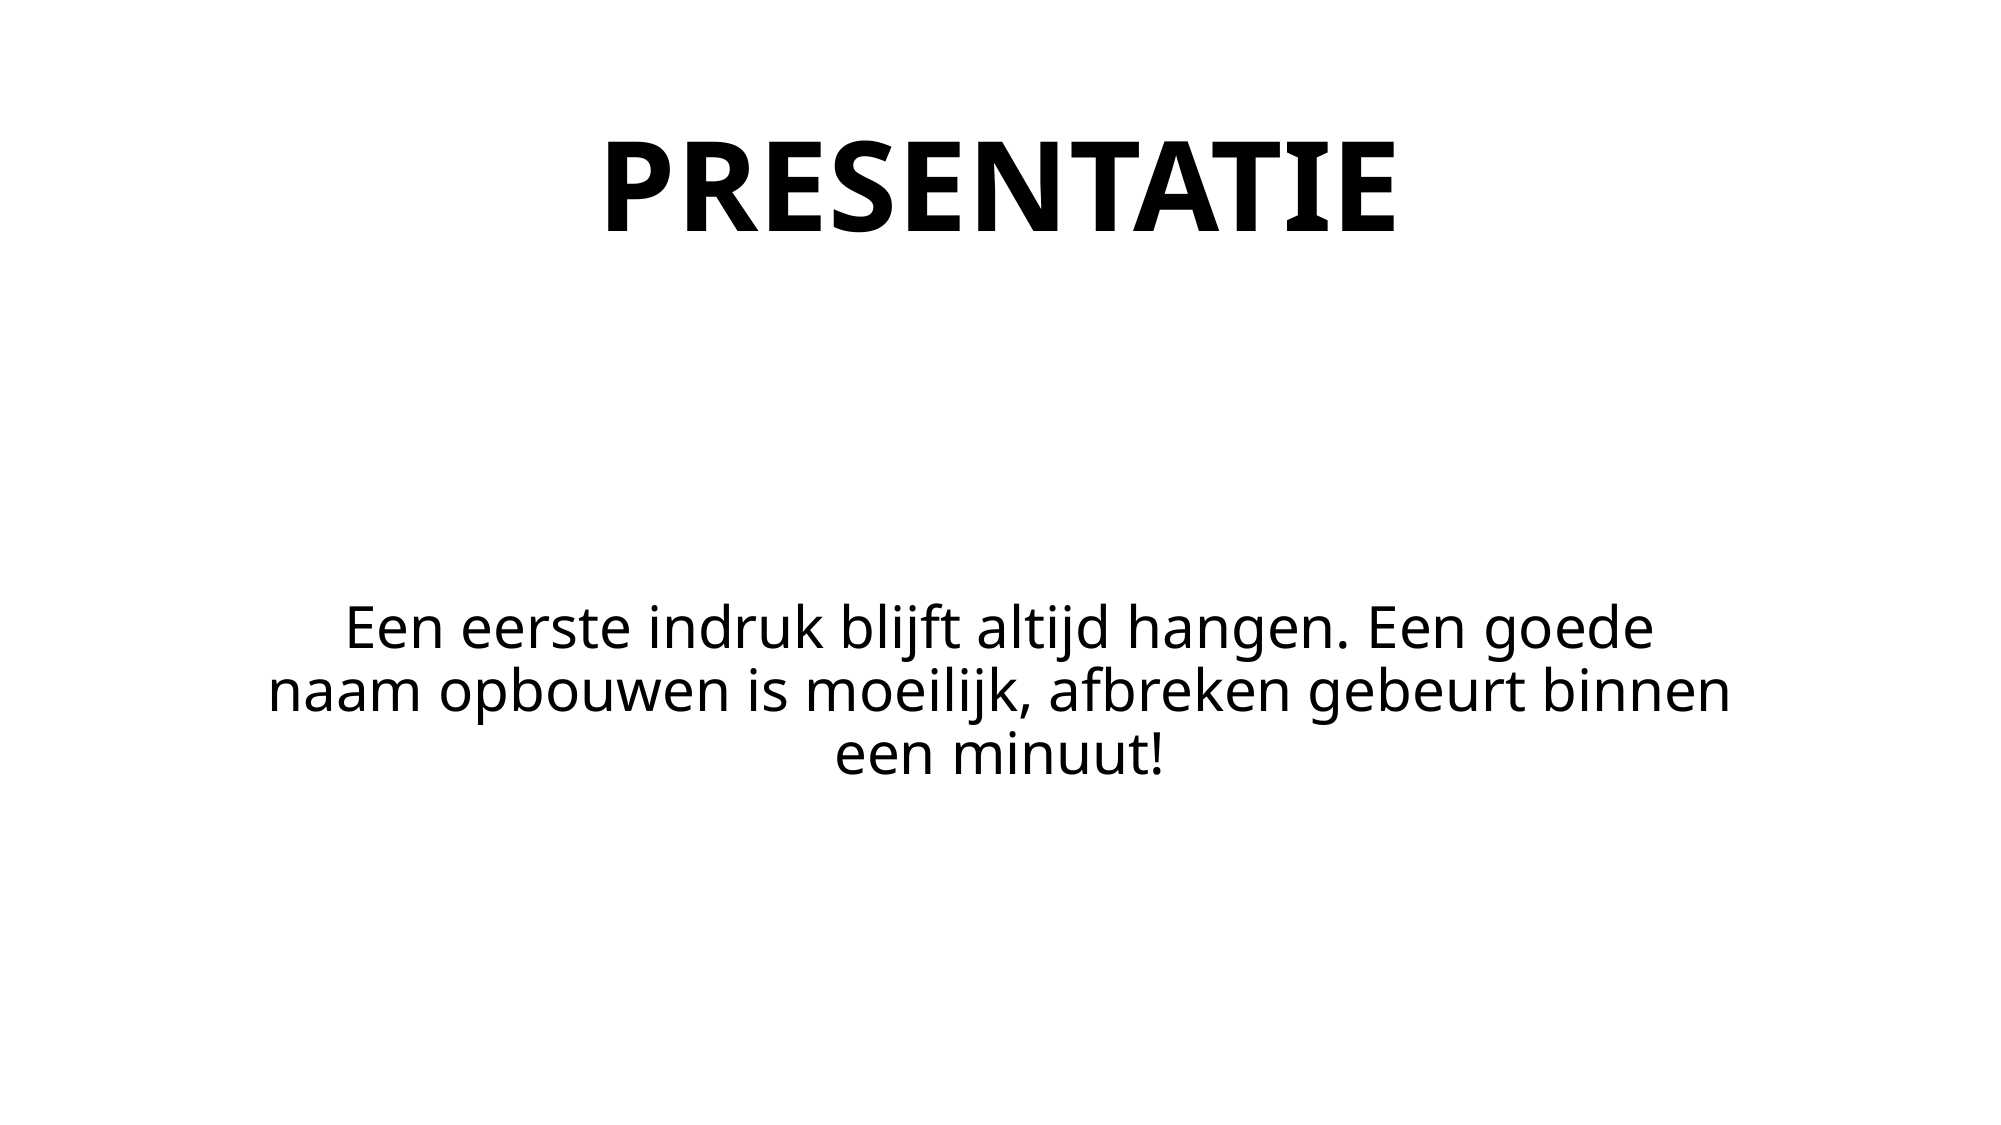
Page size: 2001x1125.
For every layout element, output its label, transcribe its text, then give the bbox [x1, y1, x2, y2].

title PRESENTATIE [249, 0, 1750, 267]
subtitle Een eerste indruk blijft altijd hangen. Een goede naam opbouwen is moeilijk, afbreken gebeurt binnen een minuut! [249, 590, 1750, 863]
